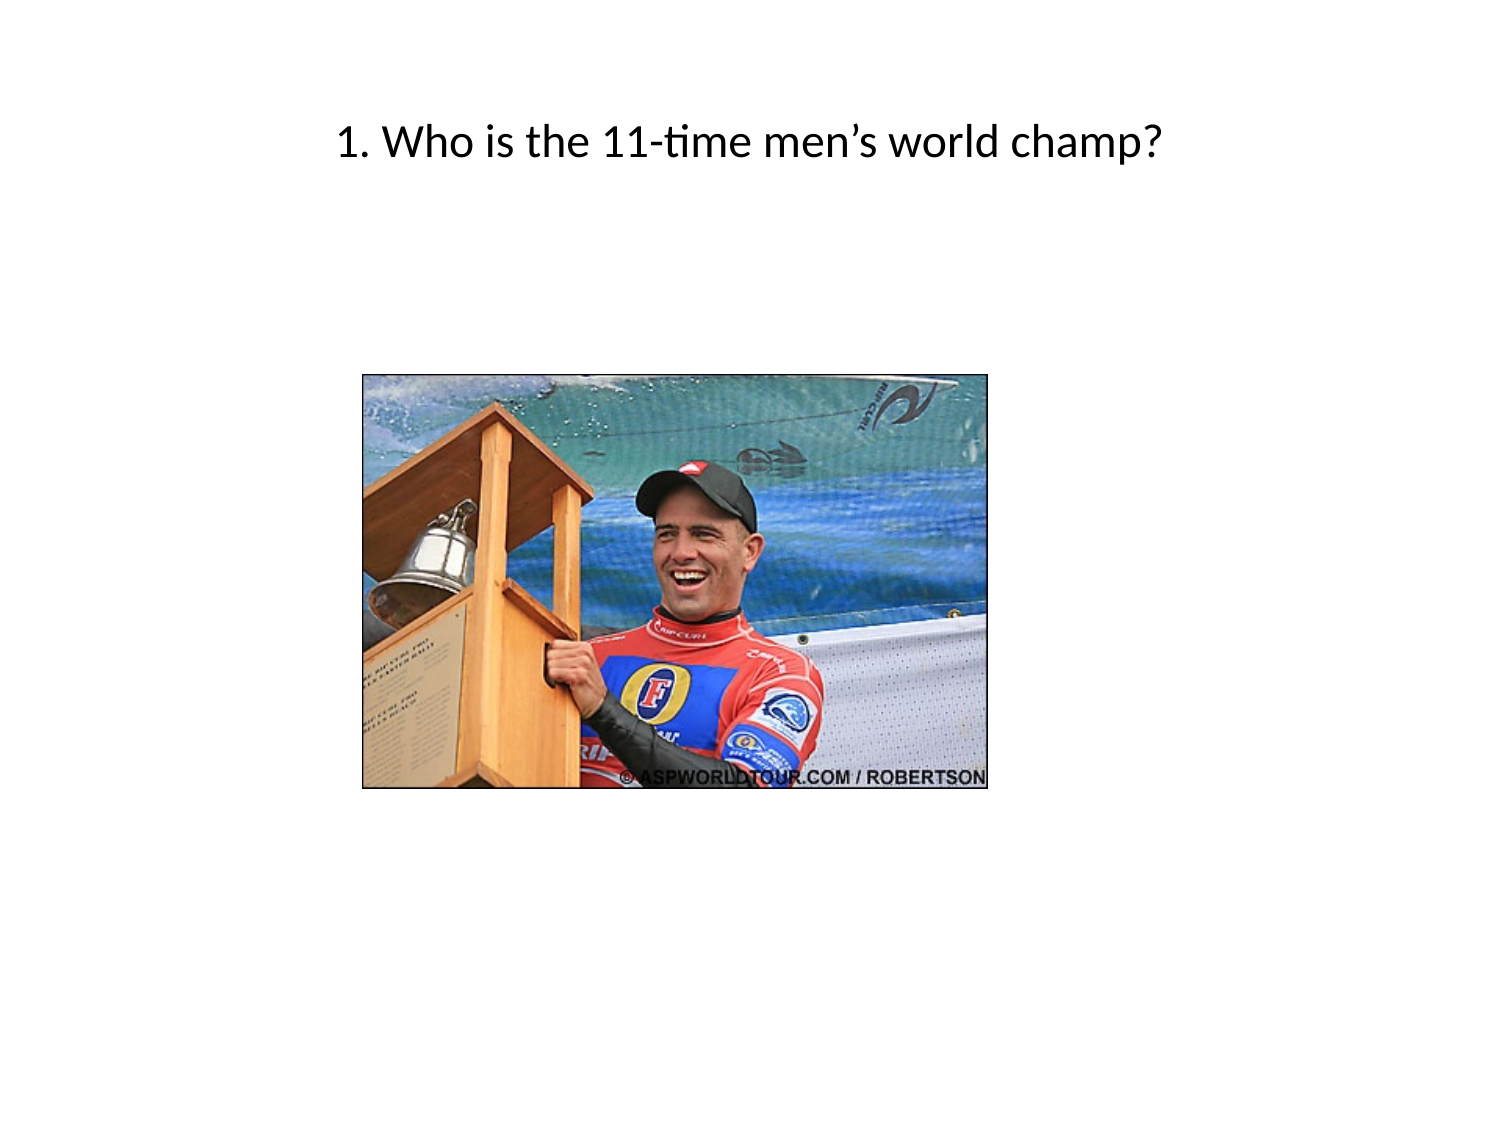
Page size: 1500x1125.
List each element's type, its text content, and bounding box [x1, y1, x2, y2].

title 1. Who is the 11-time men’s world champ? [75, 45, 1425, 233]
picture [362, 374, 988, 790]
